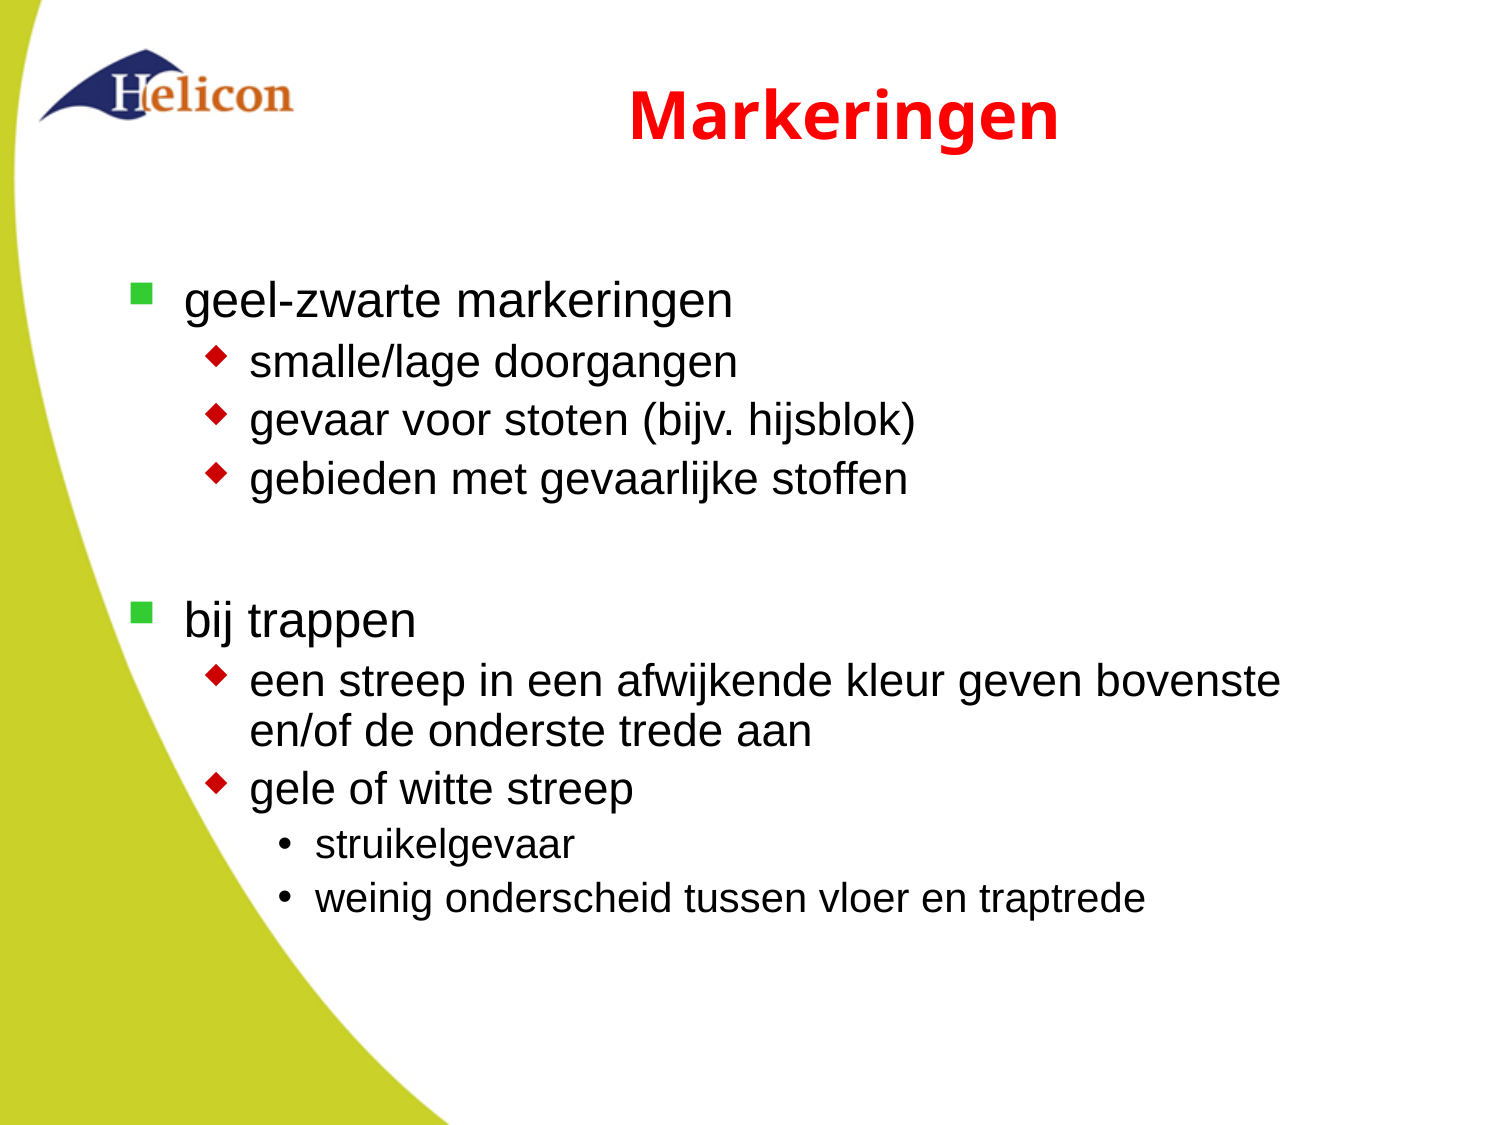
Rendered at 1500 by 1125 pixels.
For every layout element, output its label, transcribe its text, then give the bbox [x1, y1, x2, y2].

list geel-zwarte markeringen smalle/lage doorgangen gevaar voor stoten (bijv. hijsblok) gebieden met gevaarlijke stoffen bij trappen een streep in een afwijkende kleur geven bovenste en/of de onderste trede aan gele of witte streep struikelgevaar weinig onderscheid tussen vloer en traptrede [112, 267, 1388, 943]
picture [0, 0, 1500, 1125]
title Markeringen [207, 19, 1483, 207]
